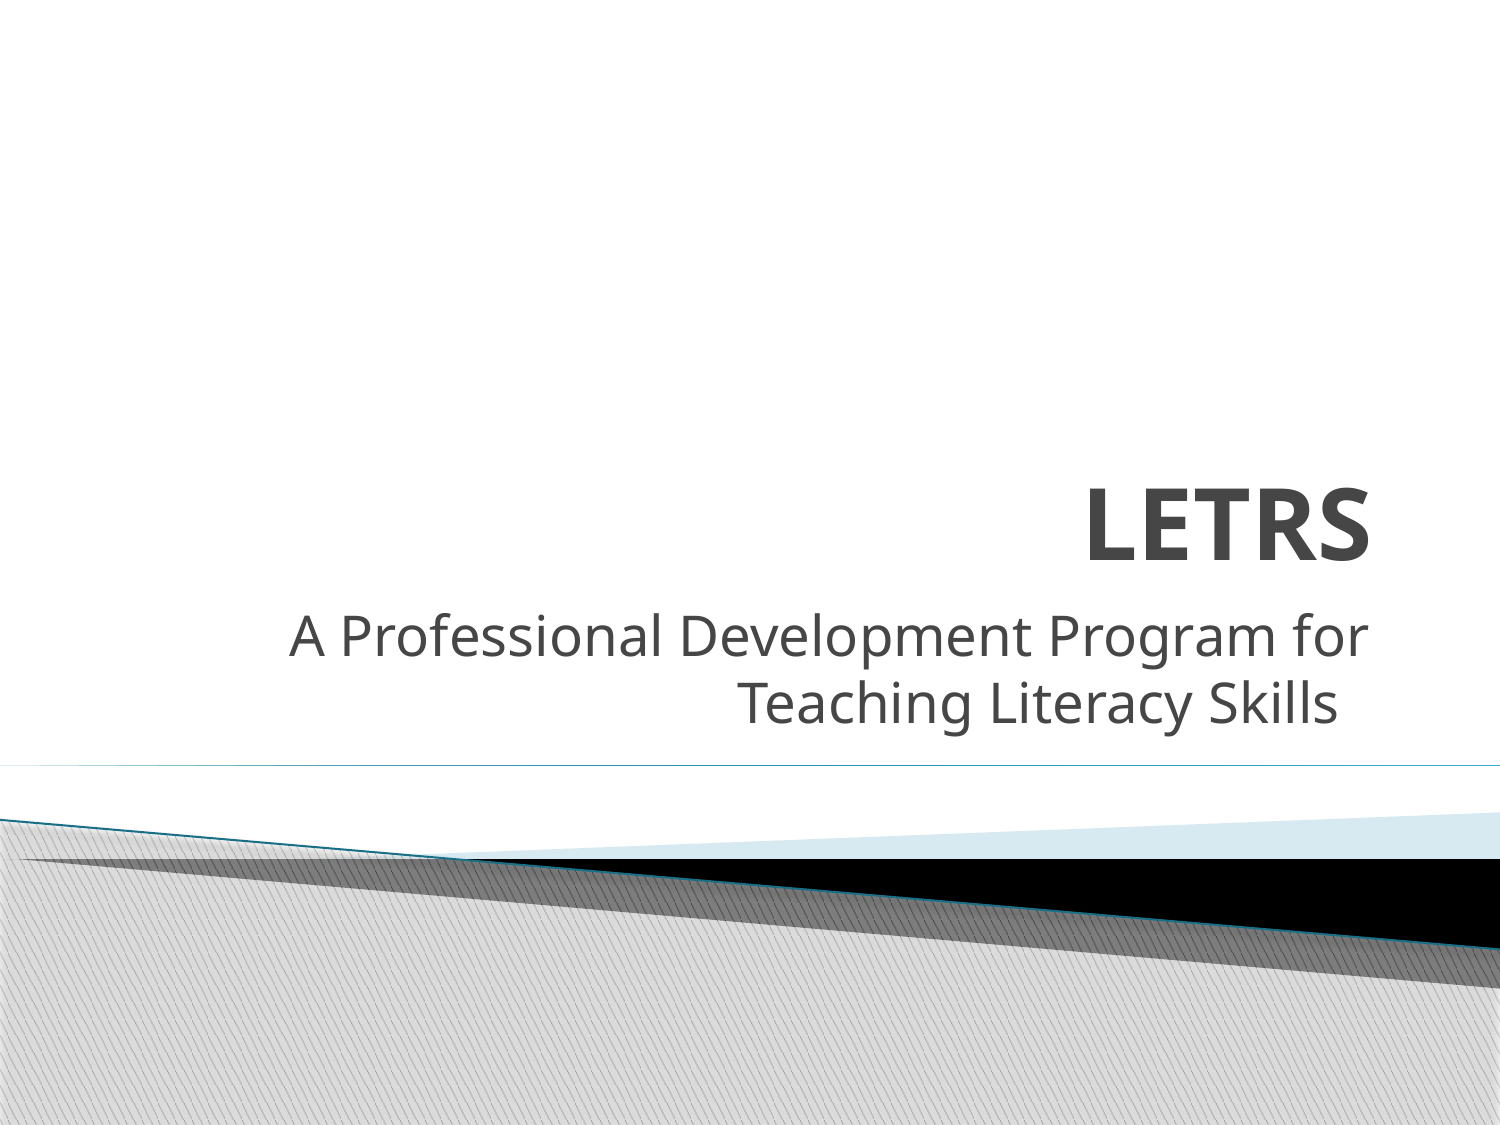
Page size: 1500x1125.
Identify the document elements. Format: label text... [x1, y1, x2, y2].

title LETRS [112, 287, 1388, 588]
picture [5, 859, 1500, 989]
subtitle A Professional Development Program for Teaching Literacy Skills [112, 592, 1388, 790]
